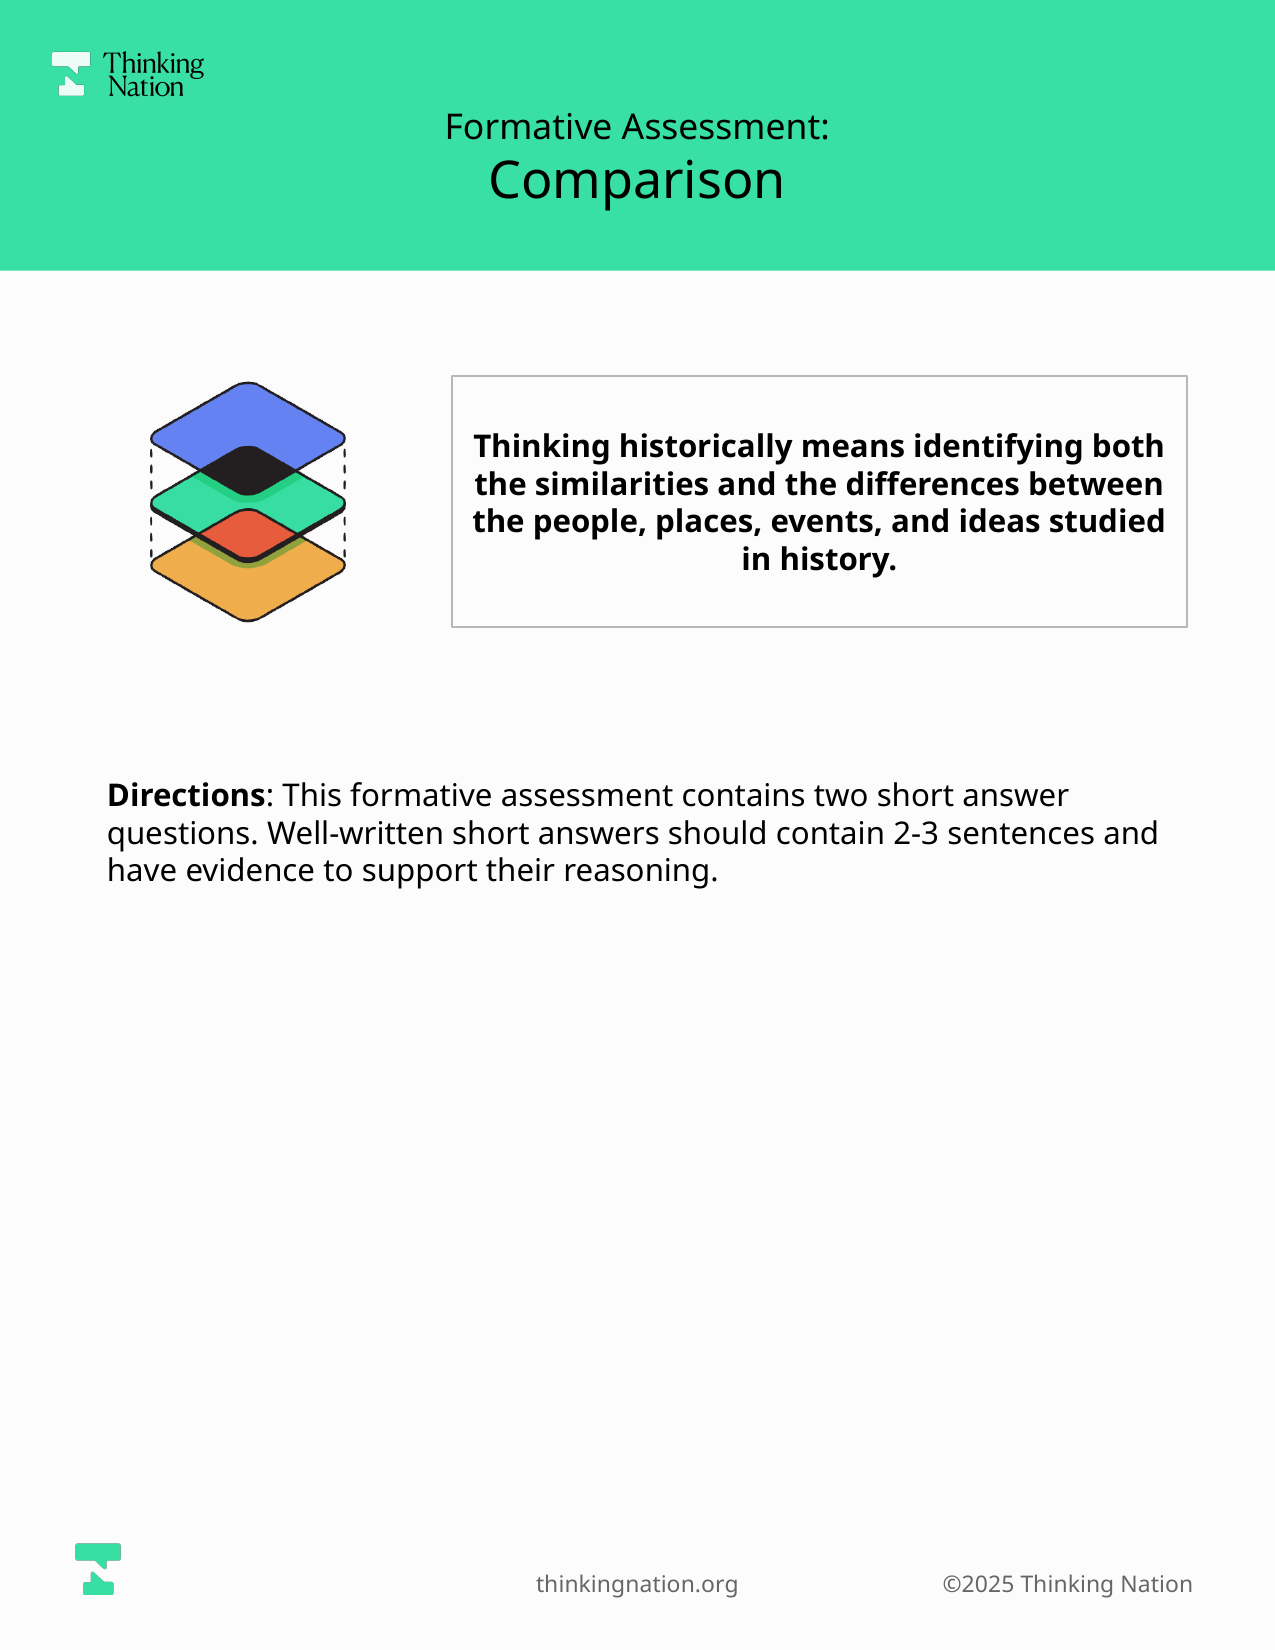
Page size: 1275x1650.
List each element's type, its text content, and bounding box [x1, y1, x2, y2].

picture [87, 340, 410, 663]
text_box Directions: This formative assessment contains two short answer questions. Well-written short answers should contain 2-3 sentences and have evidence to support their reasoning. [87, 758, 1187, 905]
text_box ©2025 Thinking Nation [907, 1553, 1210, 1605]
picture [35, 37, 210, 110]
text_box Thinking historically means identifying both the similarities and the differences between the people, places, events, and ideas studied in history. [452, 376, 1187, 627]
text_box thinkingnation.org [486, 1553, 789, 1605]
picture [62, 1533, 134, 1605]
text_box Formative Assessment: Comparison [0, 0, 1275, 271]
